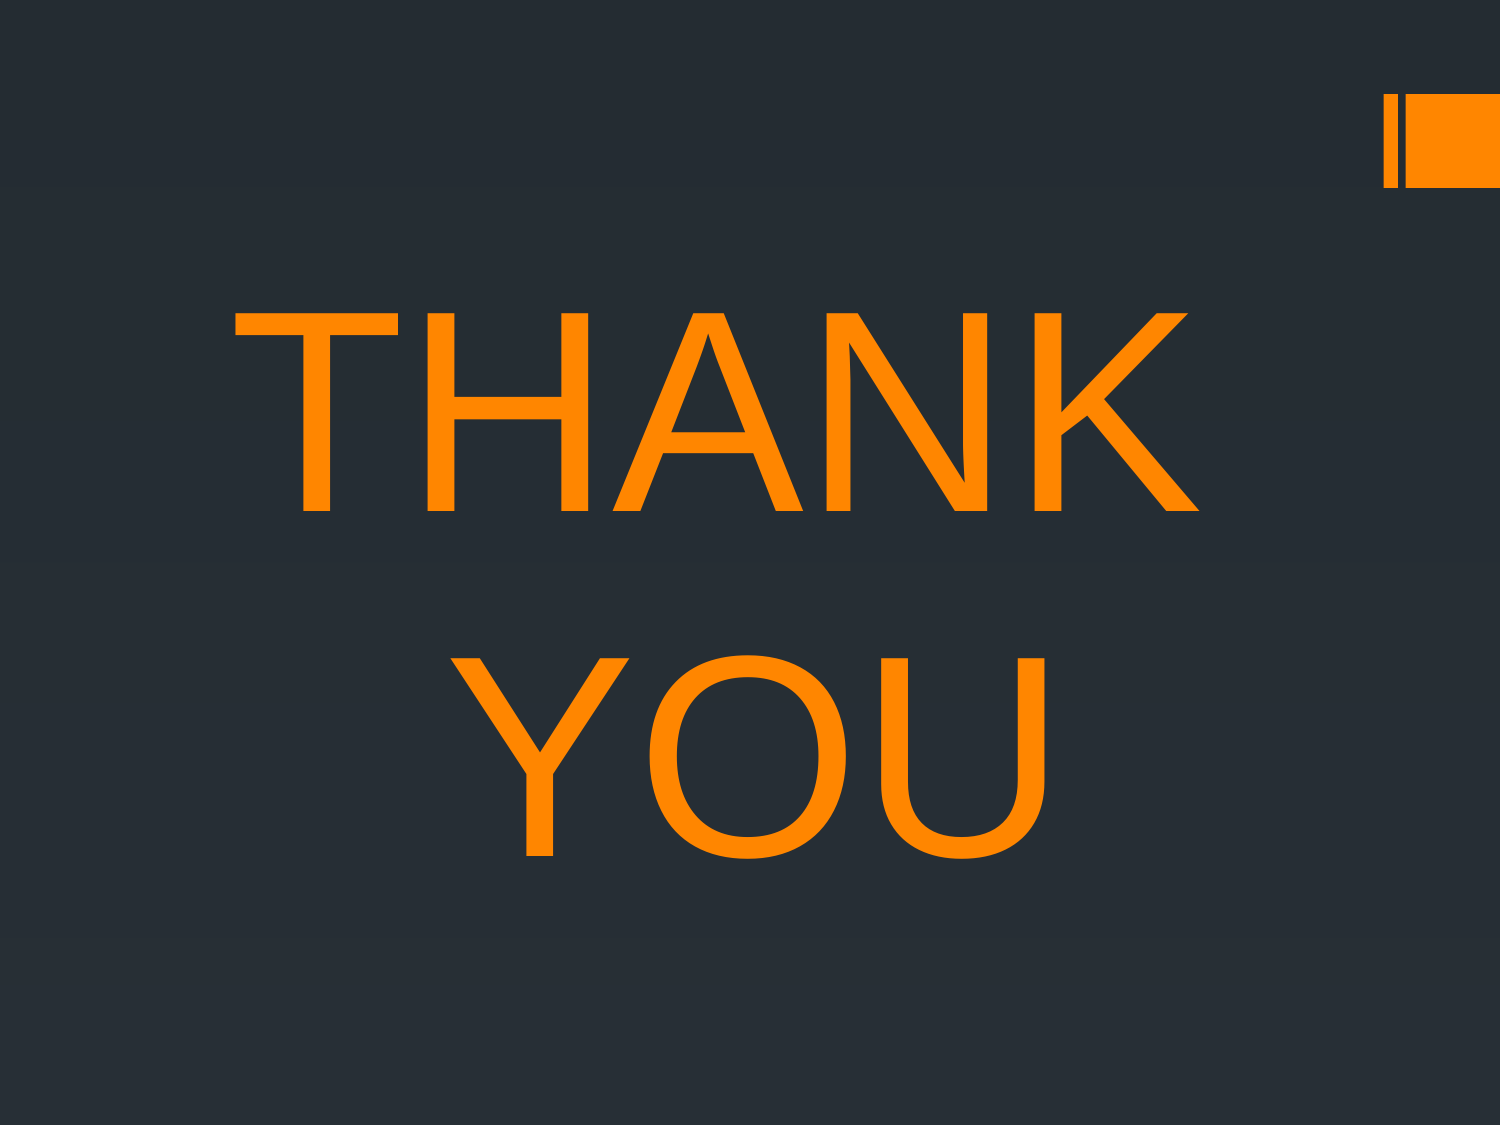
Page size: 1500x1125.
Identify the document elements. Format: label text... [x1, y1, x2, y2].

title THANK YOU [162, 112, 1350, 922]
